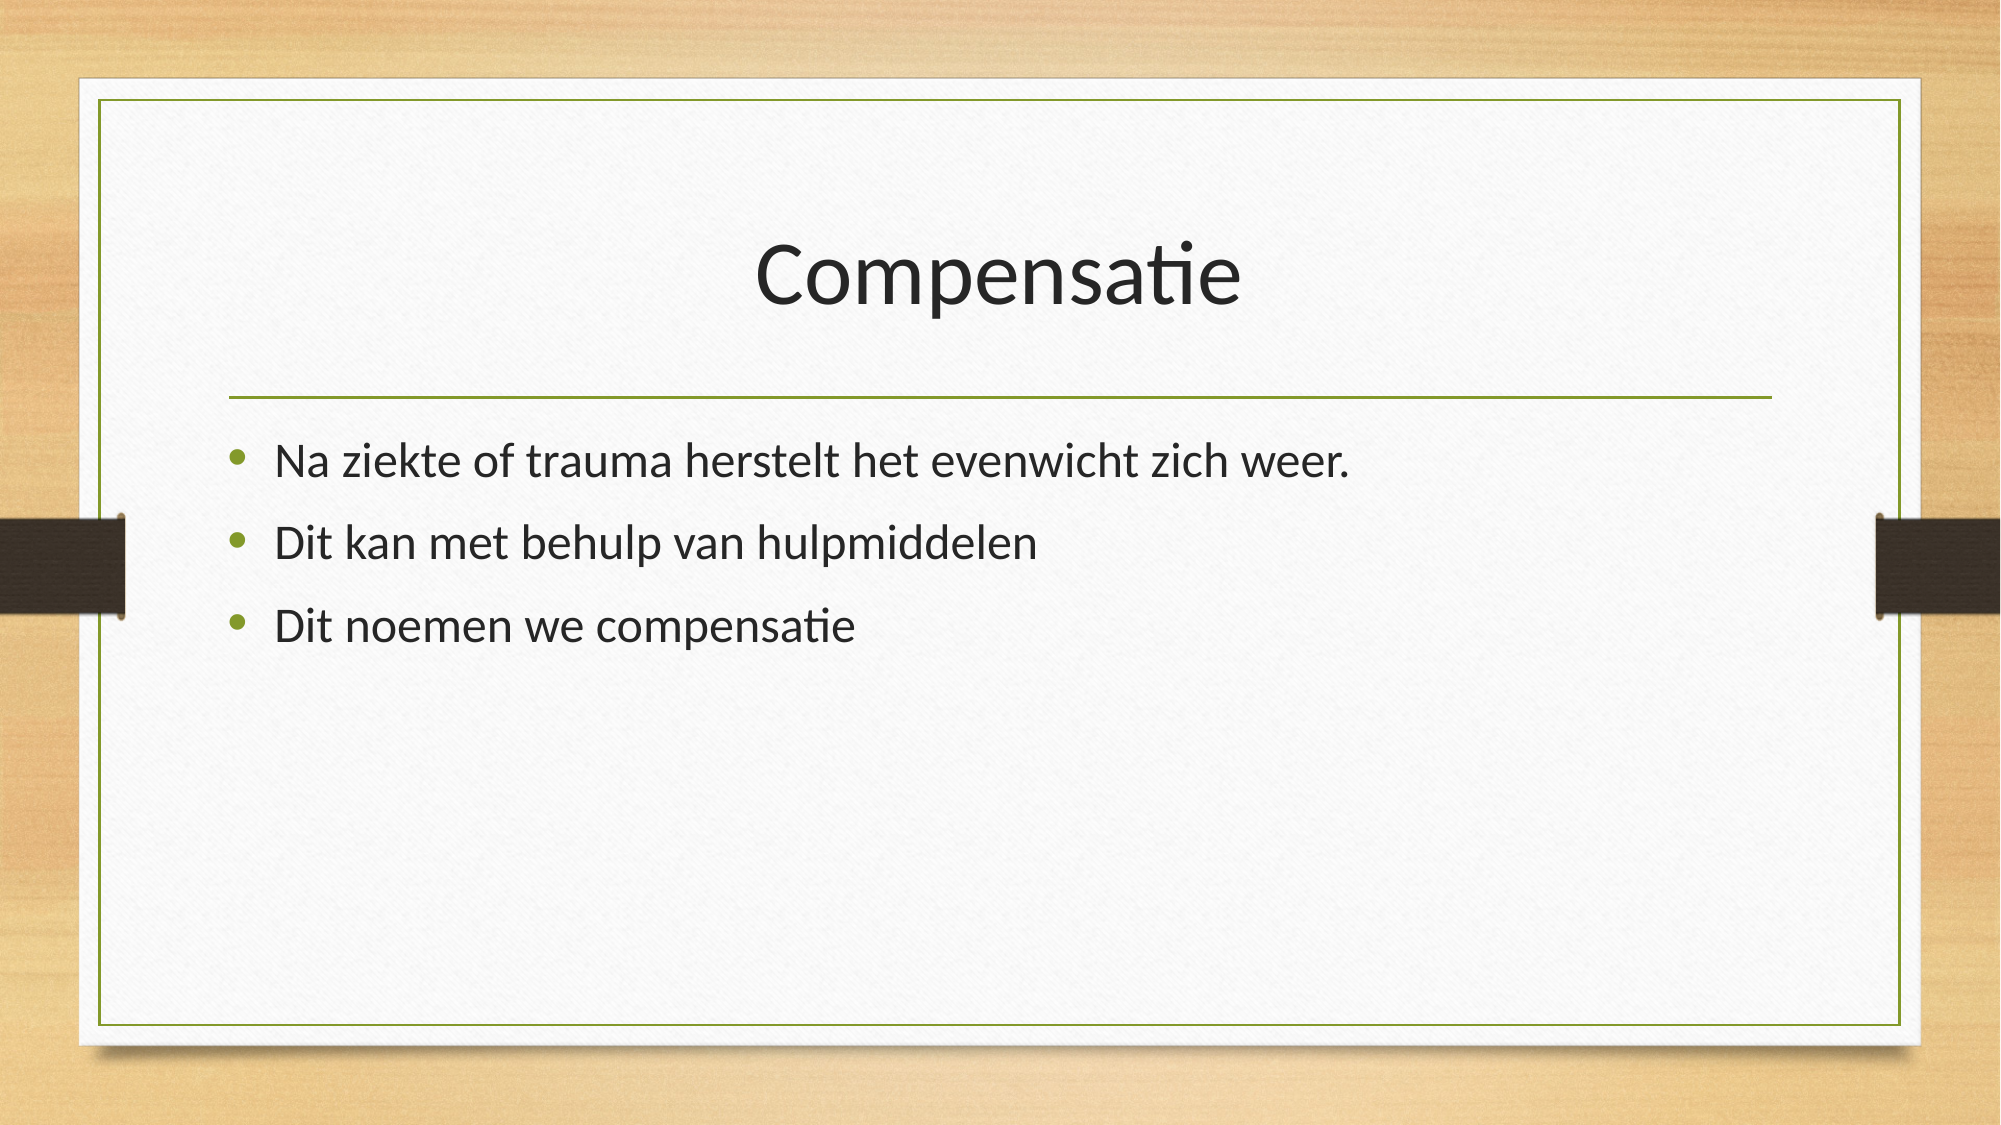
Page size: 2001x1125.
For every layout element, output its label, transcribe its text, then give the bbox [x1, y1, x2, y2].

picture [0, 0, 2001, 1125]
title Compensatie [212, 161, 1788, 375]
list Na ziekte of trauma herstelt het evenwicht zich weer. Dit kan met behulp van hulpmiddelen Dit noemen we compensatie [212, 419, 1788, 964]
